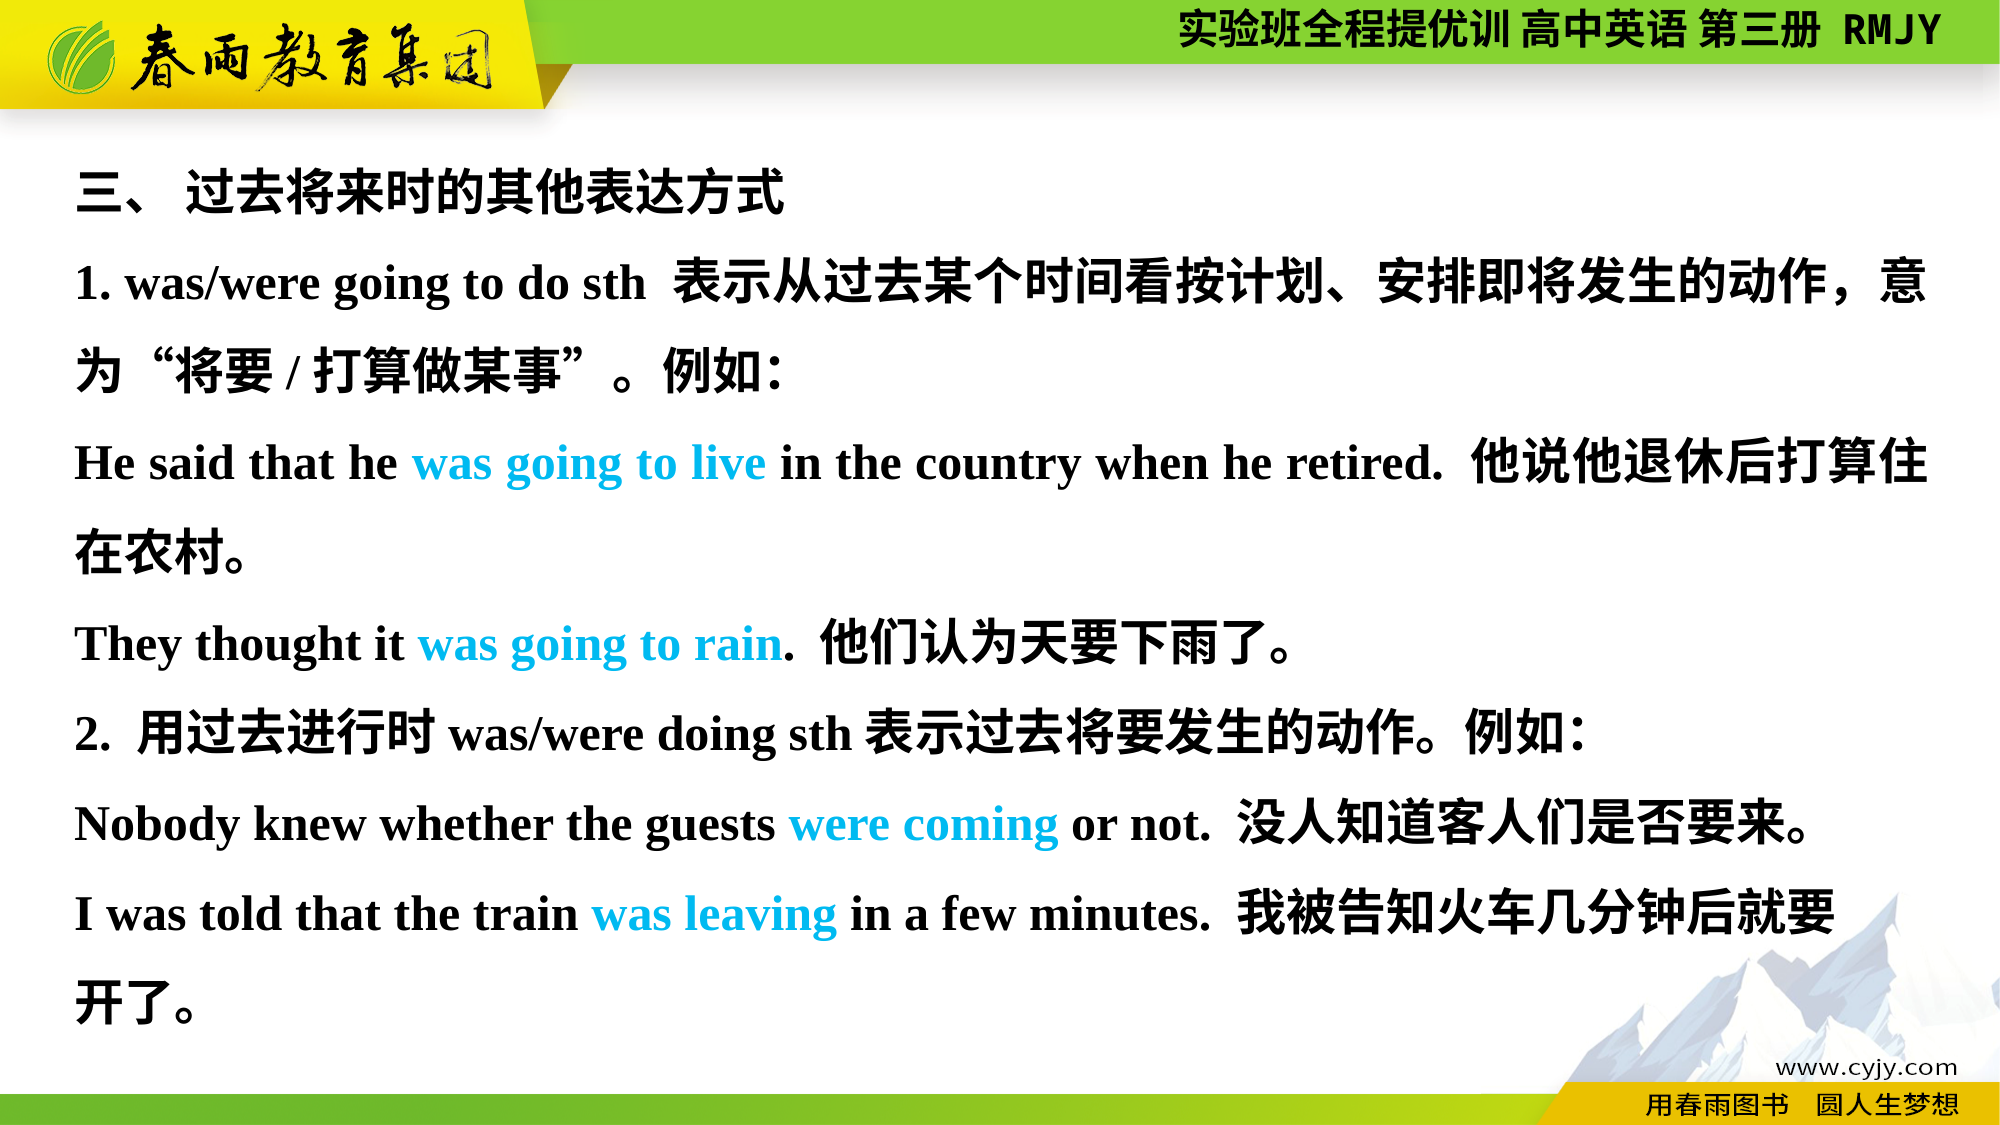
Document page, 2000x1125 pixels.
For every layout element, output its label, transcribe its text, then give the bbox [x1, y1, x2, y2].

list 三、 过去将来时的其他表达方式 1. was/were going to do sth 表示从过去某个时间看按计划、安排即将发生的动作，意为“将要/打算做某事”。例如： He said that he was going to live in the country when he retired. 他说他退休后打算住在农村。 They thought it was going to rain. 他们认为天要下雨了。 2. 用过去进行时was/were doing sth表示过去将要发生的动作。例如： Nobody knew whether the guests were coming or not. 没人知道客人们是否要来。 I was told that the train was leaving in a few minutes. 我被告知火车几分钟后就要 开了。 [59, 122, 1944, 1035]
picture [0, 0, 2000, 1125]
